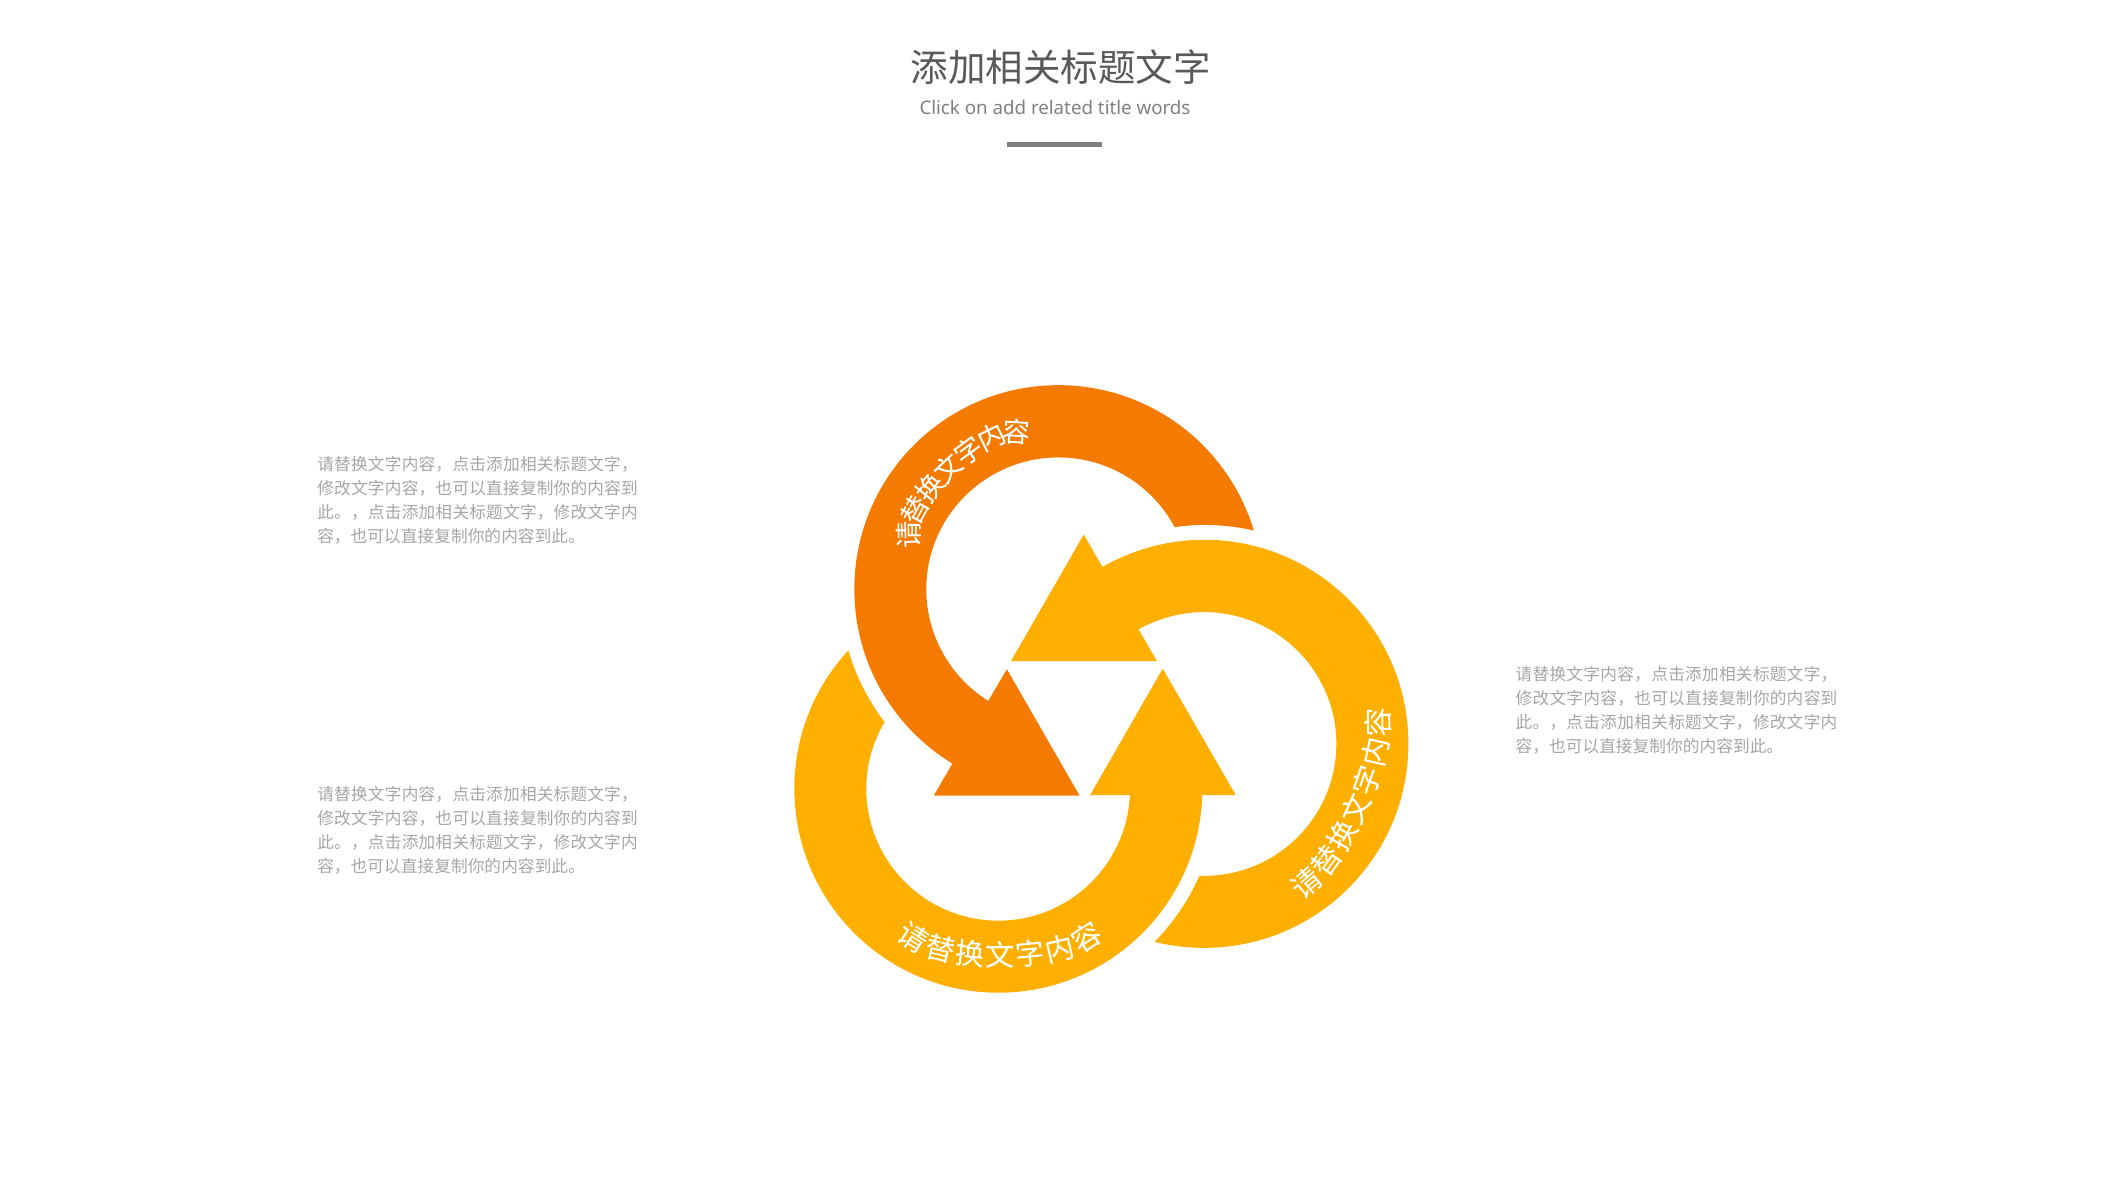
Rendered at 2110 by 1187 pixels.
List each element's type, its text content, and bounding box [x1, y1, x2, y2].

list 请替换文字内容，点击添加相关标题文字，修改文字内容，也可以直接复制你的内容到此。，点击添加相关标题文字，修改文字内容，也可以直接复制你的内容到此。 [317, 780, 639, 1187]
text_box Click on add related title words [877, 89, 1232, 124]
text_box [794, 385, 1409, 993]
list 请替换文字内容，点击添加相关标题文字，修改文字内容，也可以直接复制你的内容到此。，点击添加相关标题文字，修改文字内容，也可以直接复制你的内容到此。 [1515, 659, 1838, 1187]
text_box 添加相关标题文字 [877, 37, 1245, 95]
list 请替换文字内容，点击添加相关标题文字，修改文字内容，也可以直接复制你的内容到此。，点击添加相关标题文字，修改文字内容，也可以直接复制你的内容到此。 [317, 449, 639, 780]
